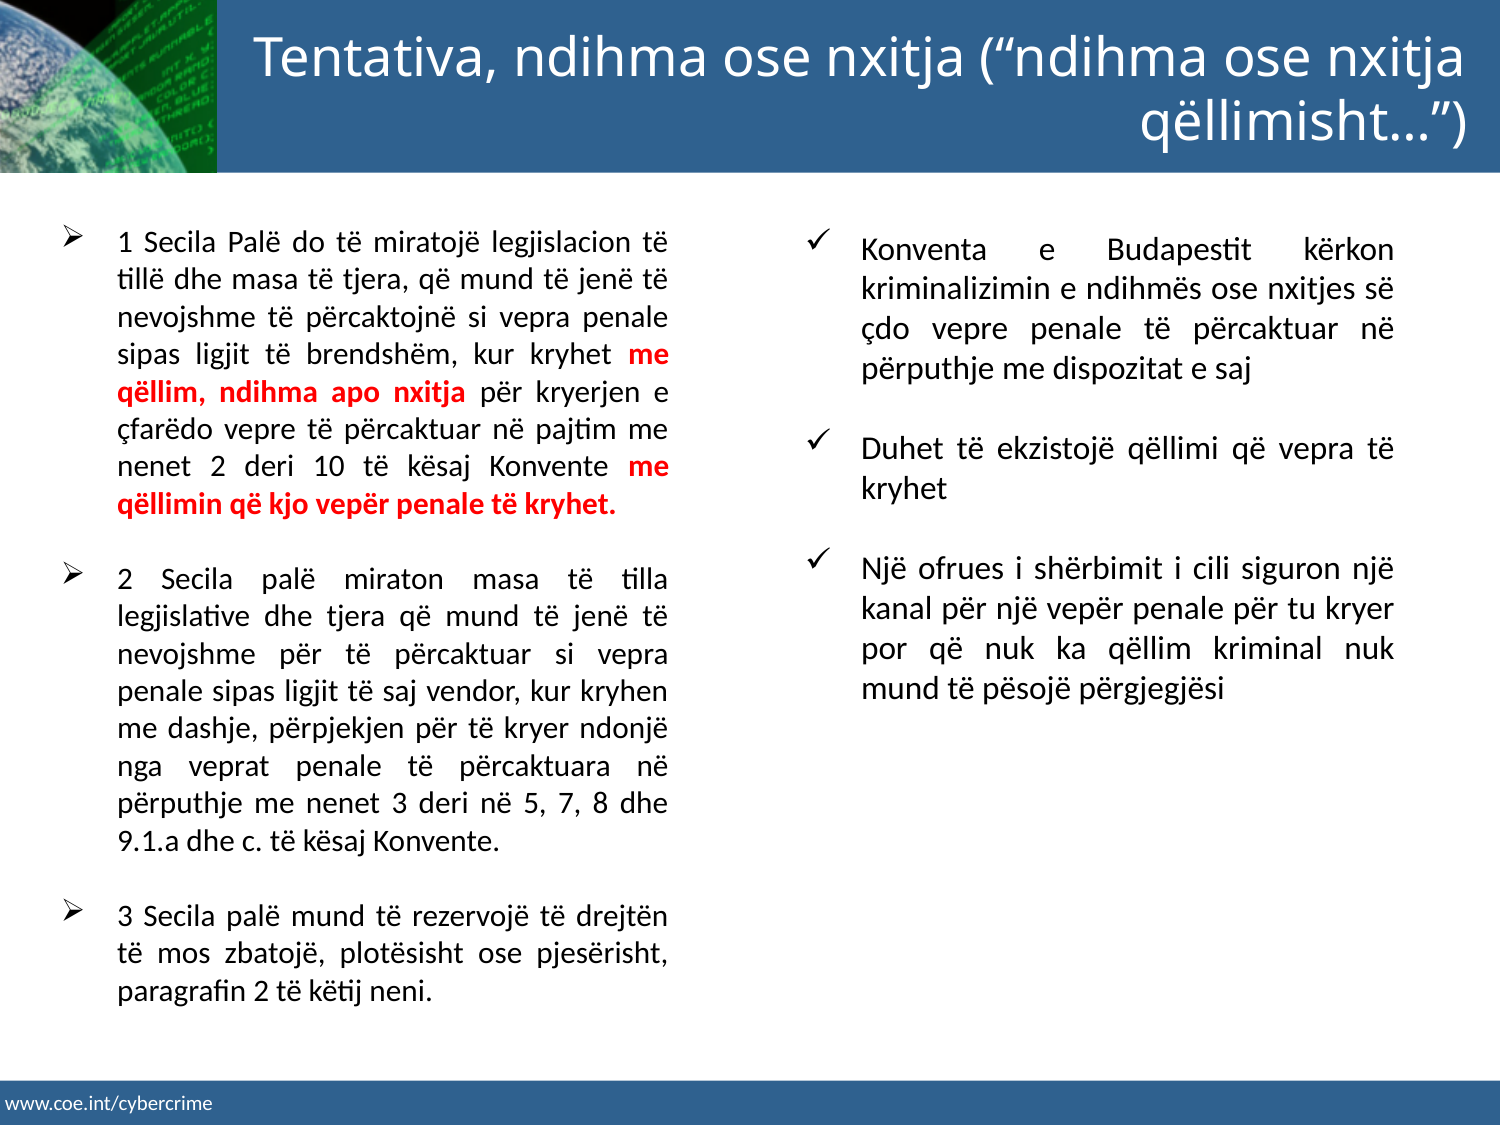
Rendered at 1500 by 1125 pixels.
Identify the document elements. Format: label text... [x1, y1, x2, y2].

text_box 1 Secila Palë do të miratojë legjislacion të tillë dhe masa të tjera, që mund të jenë të nevojshme të përcaktojnë si vepra penale sipas ligjit të brendshëm, kur kryhet me qëllim, ndihma apo nxitja për kryerjen e çfarëdo vepre të përcaktuar në pajtim me nenet 2 deri 10 të kësaj Konvente me qëllimin që kjo vepër penale të kryhet. 2 Secila palë miraton masa të tilla legjislative dhe tjera që mund të jenë të nevojshme për të përcaktuar si vepra penale sipas ligjit të saj vendor, kur kryhen me dashje, përpjekjen për të kryer ndonjë nga veprat penale të përcaktuara në përputhje me nenet 3 deri në 5, 7, 8 dhe 9.1.a dhe c. të kësaj Konvente. 3 Secila palë mund të rezervojë të drejtën të mos zbatojë, plotësisht ose pjesërisht, paragrafin 2 të këtij neni. [46, 213, 685, 1015]
text_box Konventa e Budapestit kërkon kriminalizimin e ndihmës ose nxitjes së çdo vepre penale të përcaktuar në përputhje me dispozitat e saj Duhet të ekzistojë qëllimi që vepra të kryhet Një ofrues i shërbimit i cili siguron një kanal për një vepër penale për tu kryer por që nuk ka qëllim kriminal nuk mund të pësojë përgjegjësi [789, 219, 1410, 714]
text_box Tentativa, ndihma ose nxitja (“ndihma ose nxitja qëllimisht…”) [230, 14, 1483, 160]
picture [0, 0, 217, 173]
